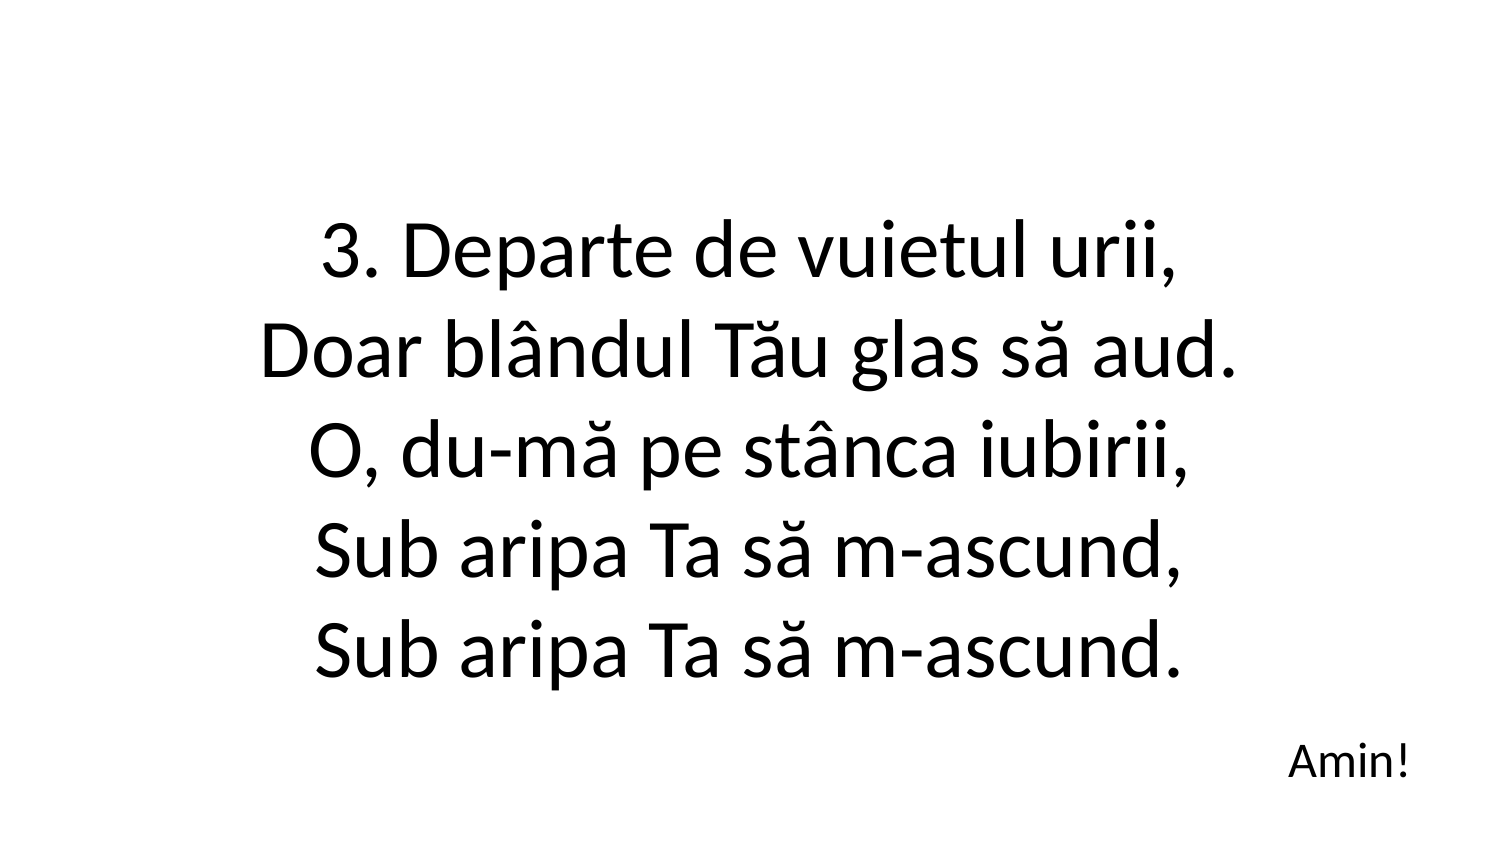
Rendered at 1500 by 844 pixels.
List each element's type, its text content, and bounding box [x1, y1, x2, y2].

text_box Amin! [1273, 674, 1427, 795]
text_box 3. Departe de vuietul urii, Doar blândul Tău glas să aud. O, du-mă pe stânca iubirii, Sub aripa Ta să m-ascund, Sub aripa Ta să m-ascund. [244, 142, 1256, 702]
